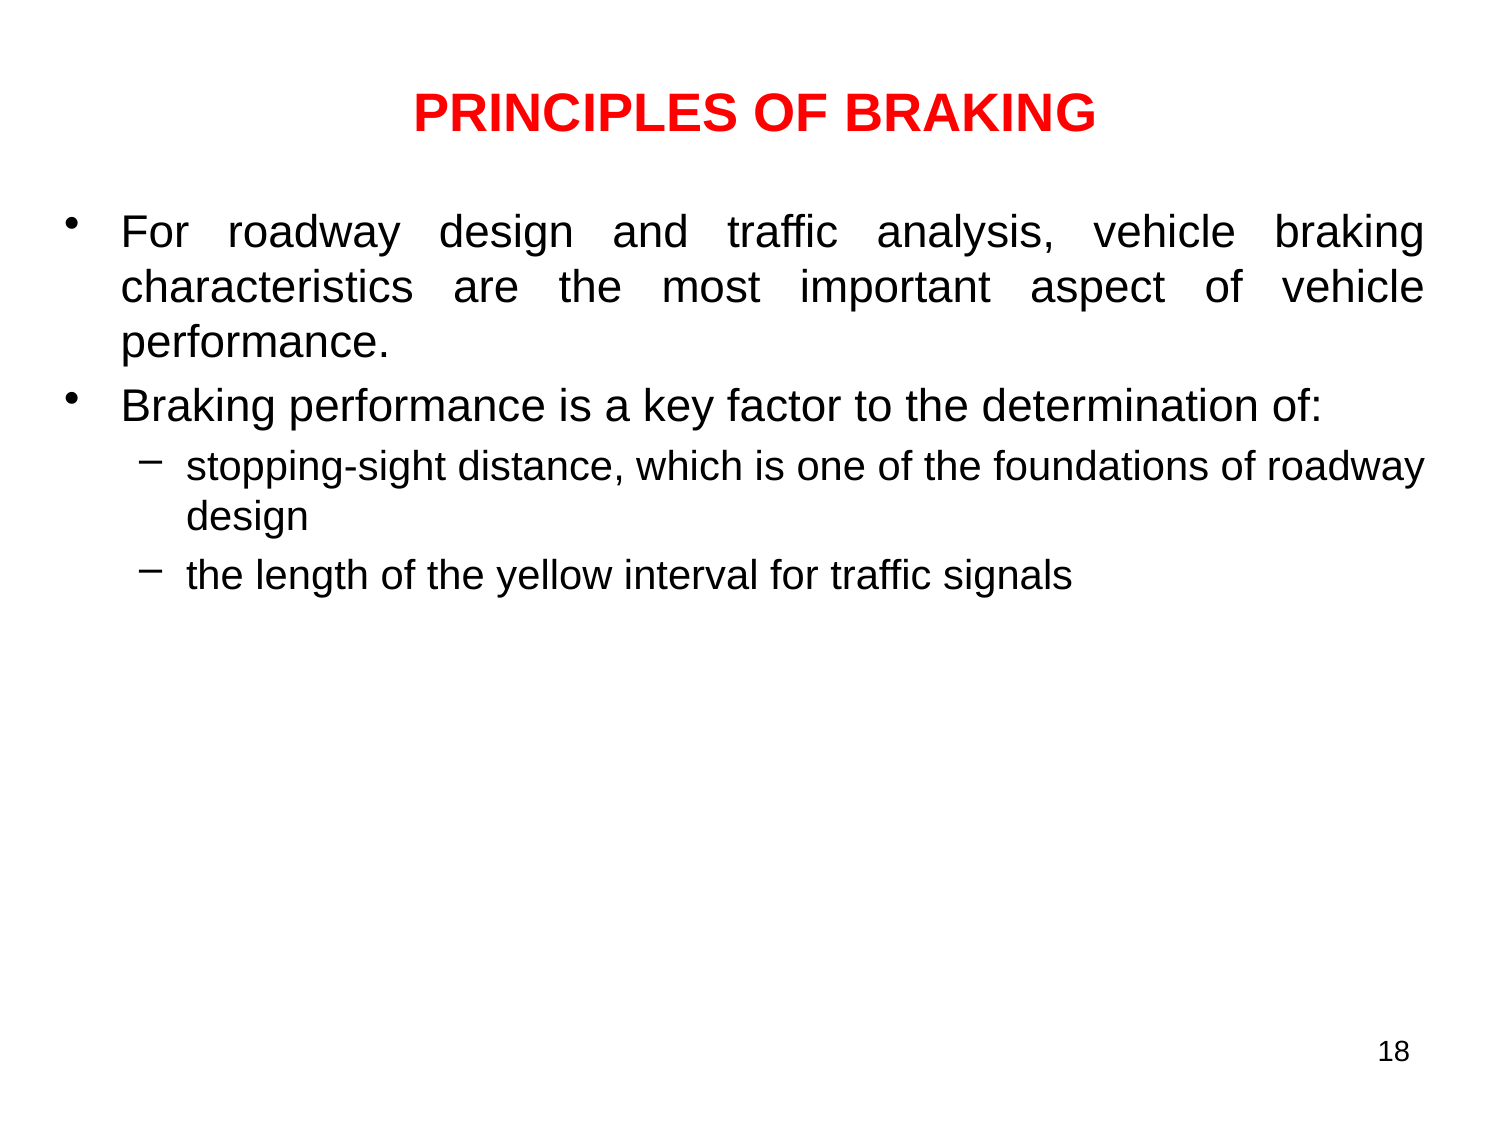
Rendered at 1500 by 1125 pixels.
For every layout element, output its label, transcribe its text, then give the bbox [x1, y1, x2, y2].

text_box 18 [1074, 1024, 1425, 1103]
text_box For roadway design and traffic analysis, vehicle braking characteristics are the most important aspect of vehicle performance. Braking performance is a key factor to the determination of: stopping-sight distance, which is one of the foundations of roadway design the length of the yellow interval for traffic signals [49, 194, 1441, 377]
title PRINCIPLES OF BRAKING [41, 42, 1471, 177]
